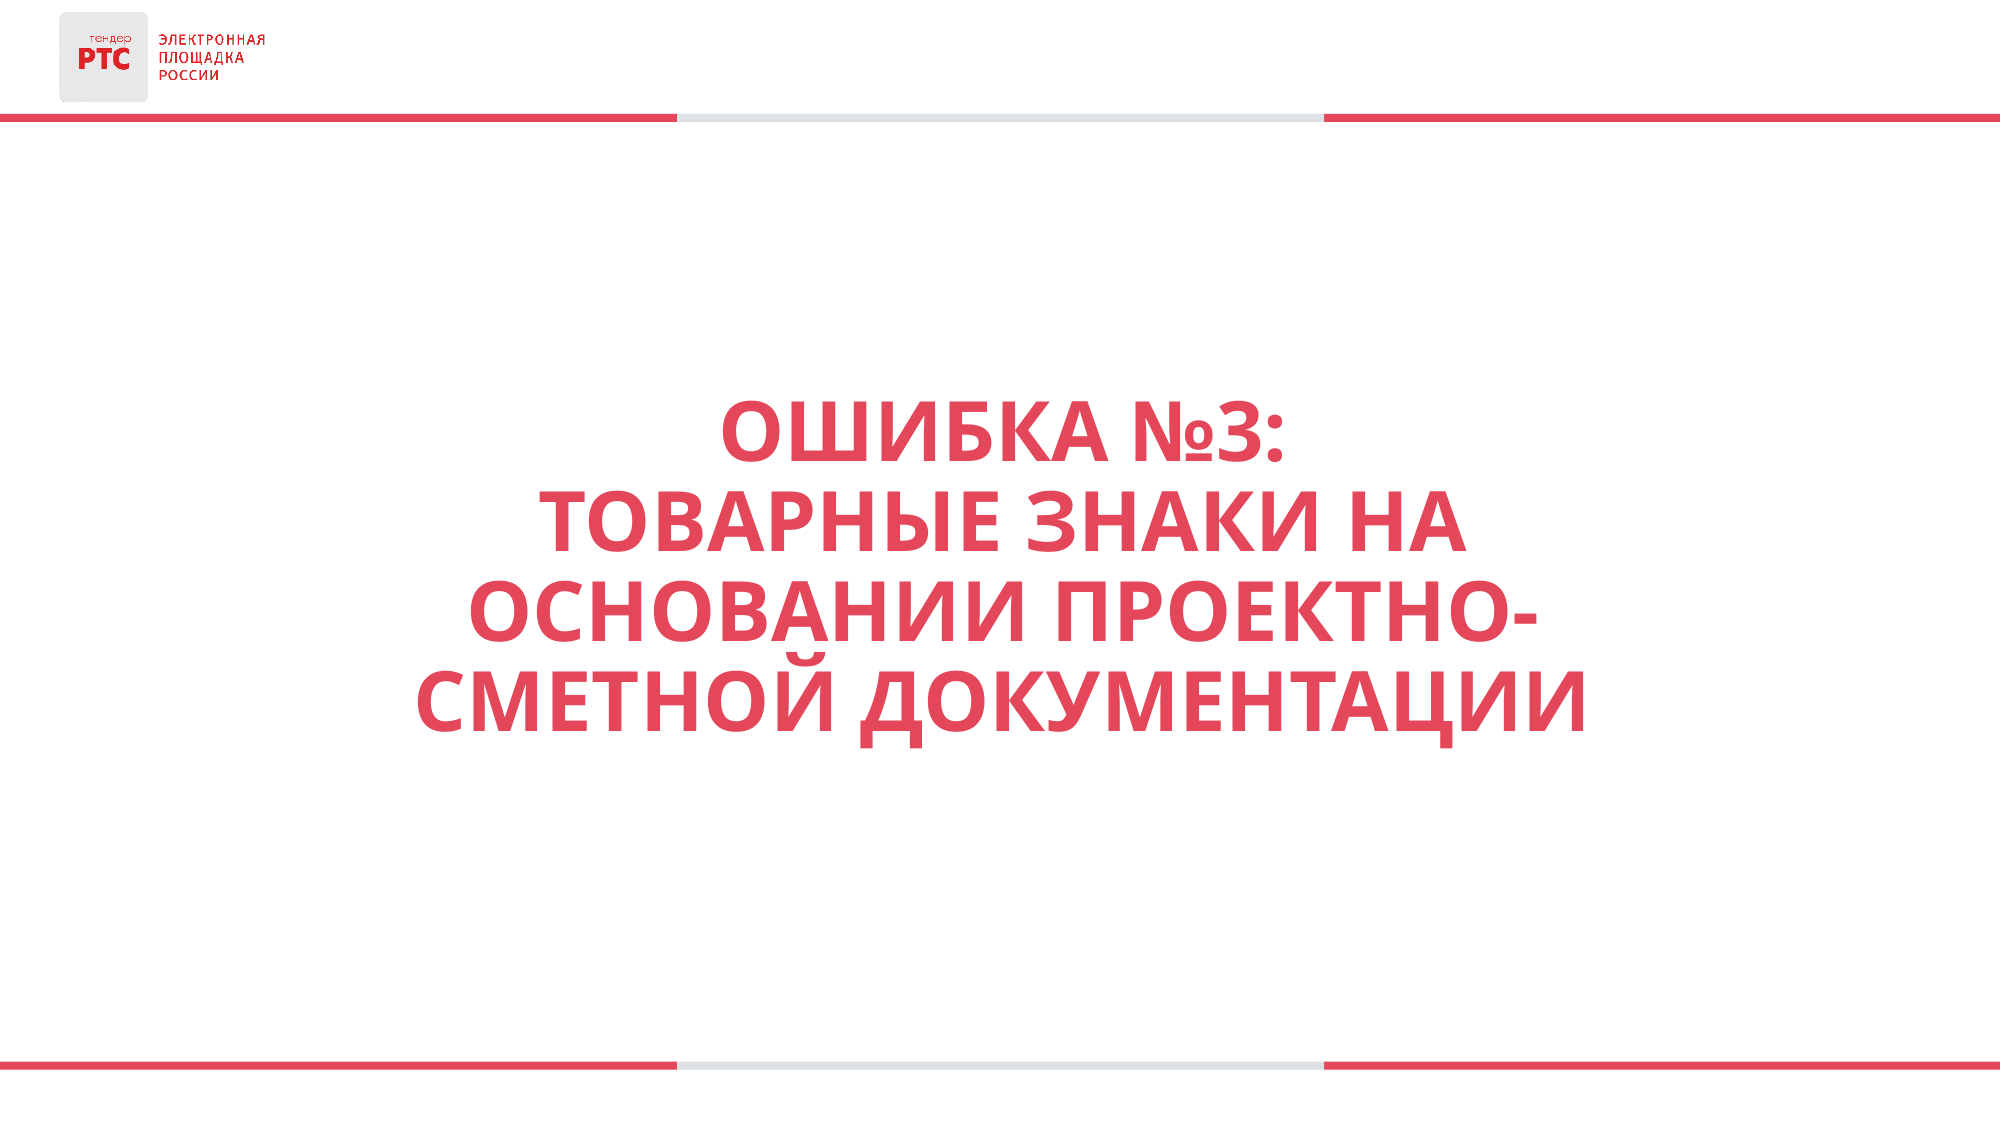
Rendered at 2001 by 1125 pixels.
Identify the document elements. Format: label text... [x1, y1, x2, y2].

picture [59, 12, 265, 102]
text_box Ошибка №3: Товарные знаки на основании проектно-сметной документации [324, 382, 1682, 560]
text_box [540, 54, 1930, 197]
